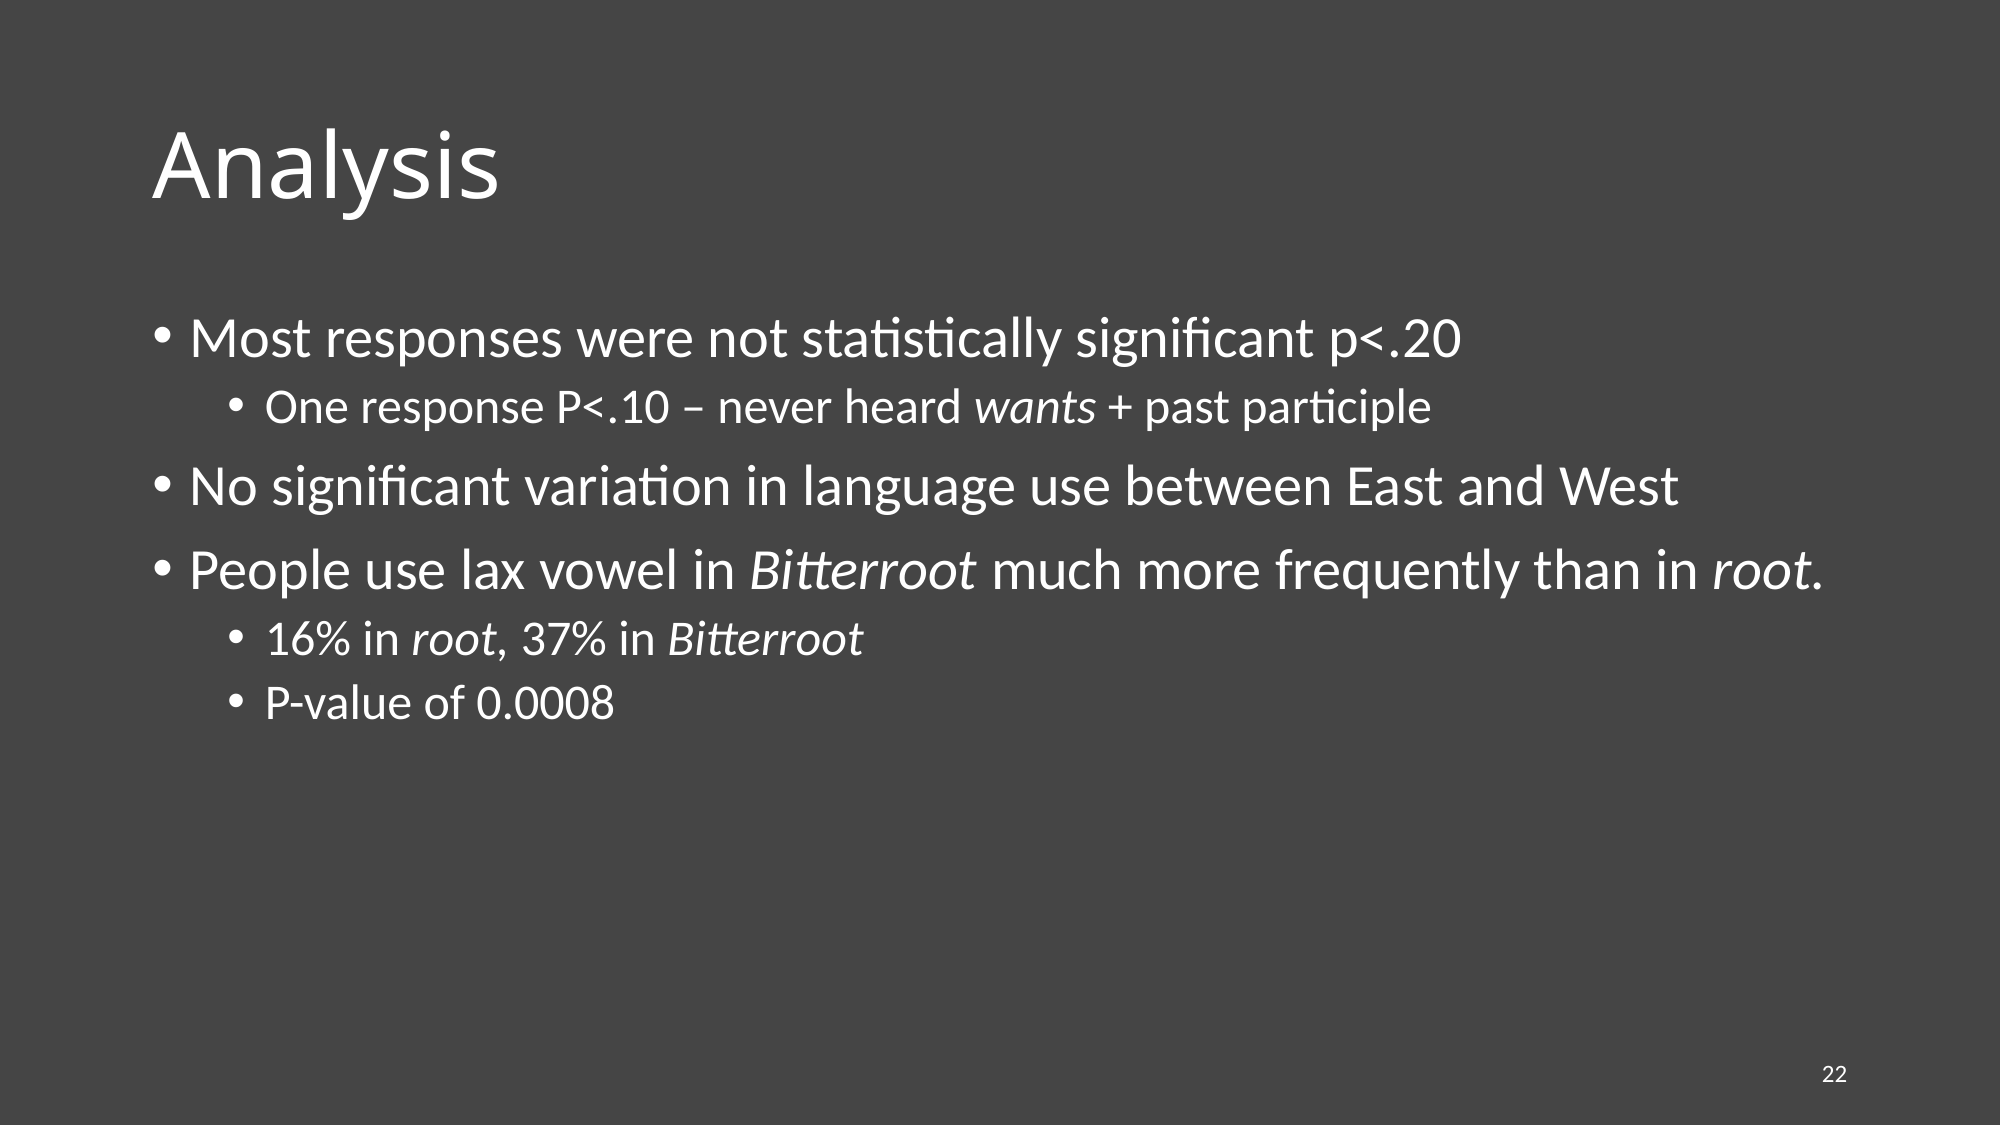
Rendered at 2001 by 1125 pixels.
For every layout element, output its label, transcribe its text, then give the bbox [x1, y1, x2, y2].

title Analysis [137, 59, 1863, 278]
list Most responses were not statistically significant p<.20 One response P<.10 – never heard wants + past participle No significant variation in language use between East and West People use lax vowel in Bitterroot much more frequently than in root. 16% in root, 37% in Bitterroot P-value of 0.0008 [137, 299, 1863, 1014]
slide_number 22 [1412, 1042, 1863, 1103]
